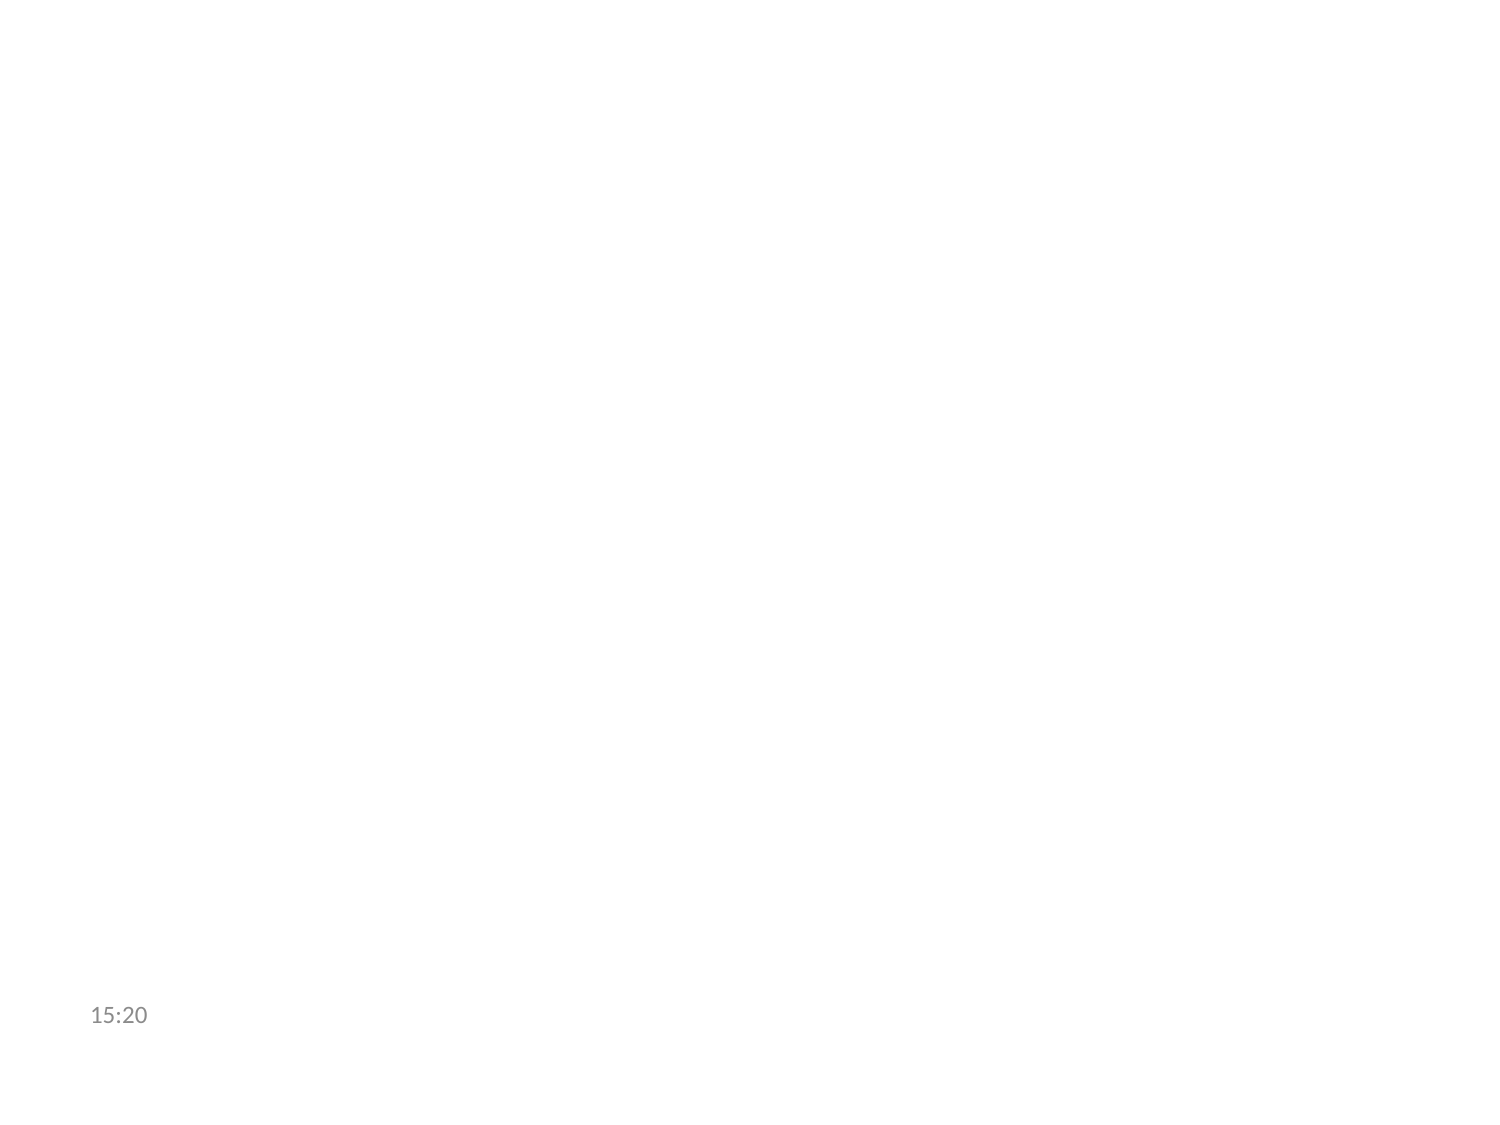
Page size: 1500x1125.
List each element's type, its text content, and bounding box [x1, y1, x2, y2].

text_box 15:35 [75, 983, 425, 1044]
